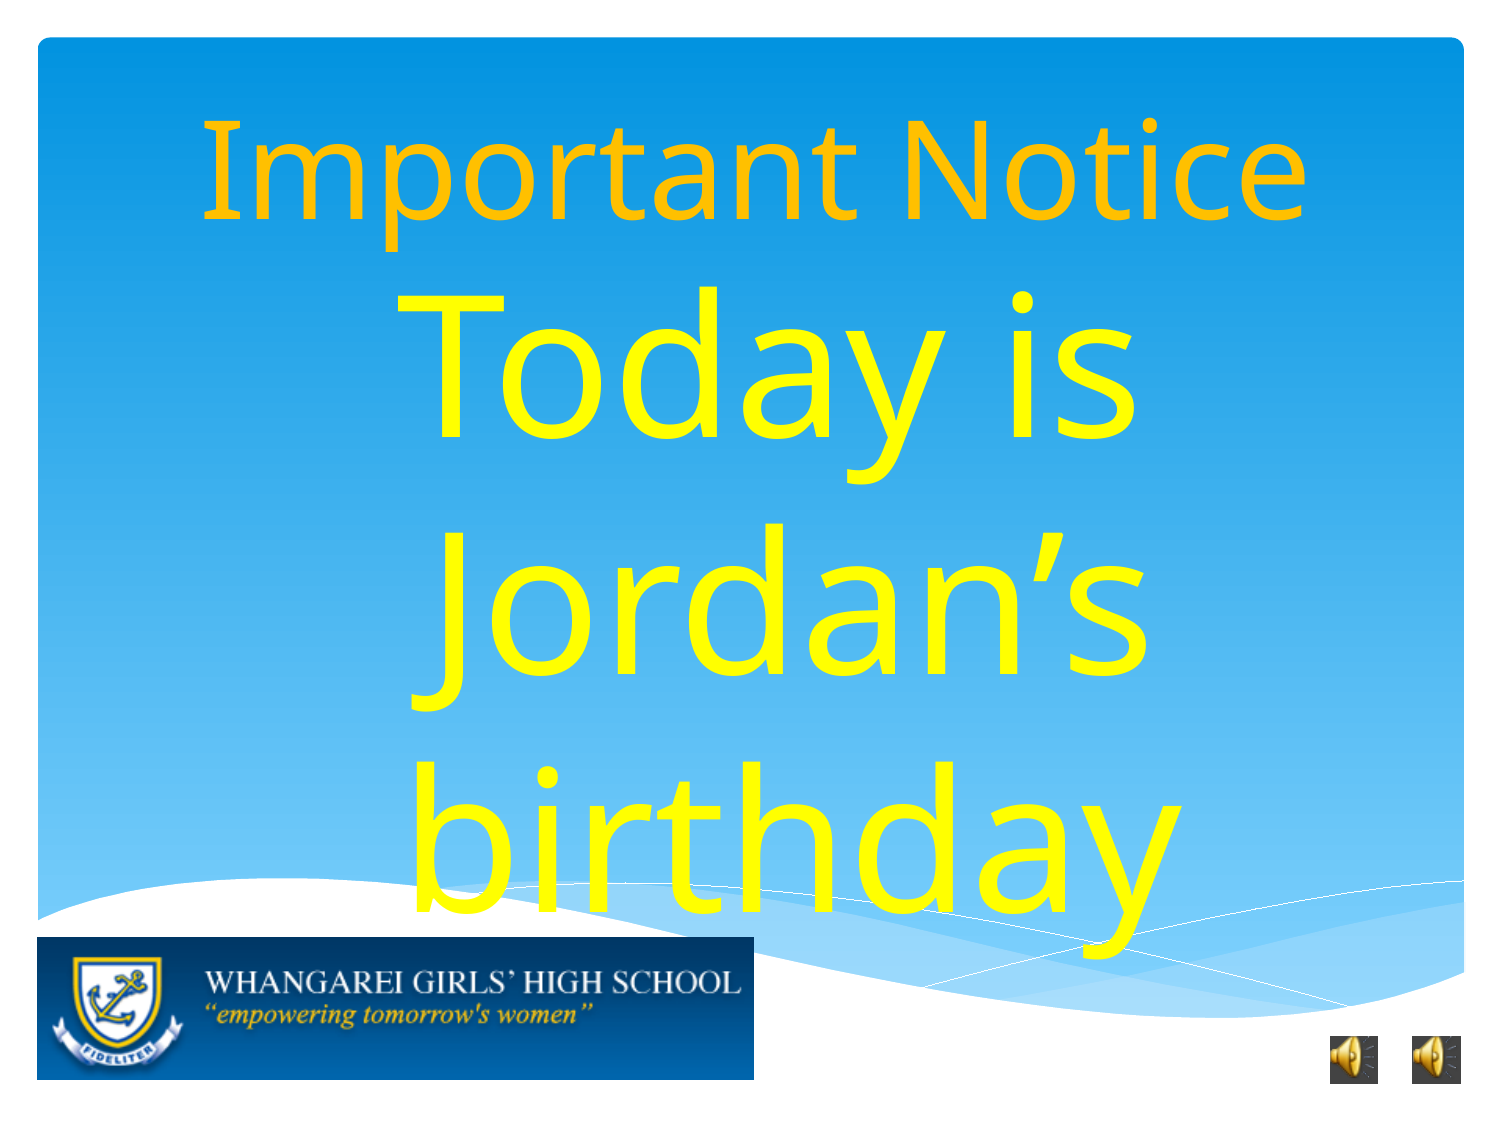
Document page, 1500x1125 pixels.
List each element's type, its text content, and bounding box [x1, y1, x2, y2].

text_box Today is Jordan’s birthday [149, 231, 1391, 963]
picture [1411, 1034, 1462, 1086]
text_box Important Notice [149, 37, 1362, 255]
picture [37, 937, 754, 1080]
picture [1328, 1034, 1380, 1086]
